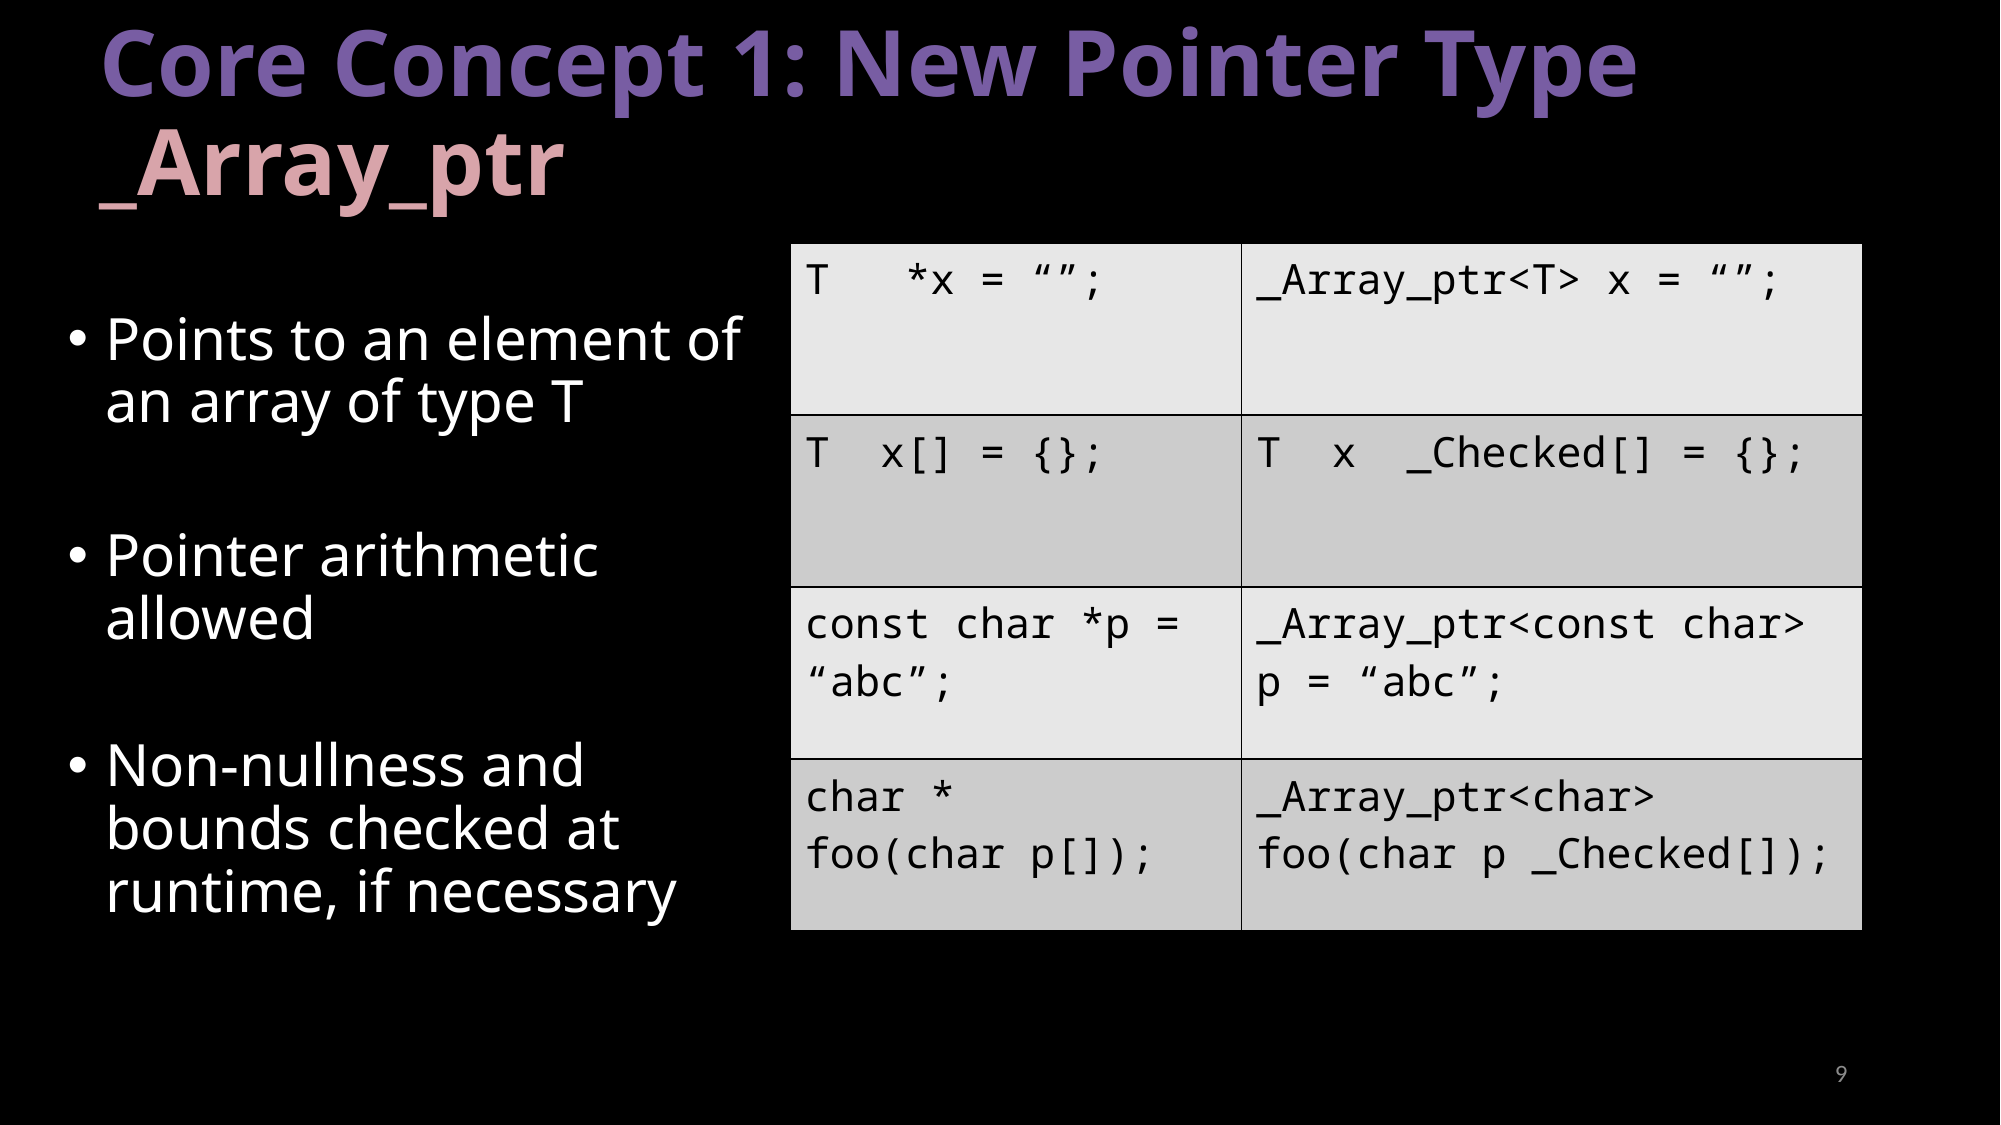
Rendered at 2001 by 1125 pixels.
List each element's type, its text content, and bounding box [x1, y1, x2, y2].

table_cell _Array_ptr<char> foo(char p _Checked[]); [1242, 760, 1862, 930]
table_cell _Array_ptr<const char> p = “abc”; [1242, 588, 1862, 758]
table_header T *x = “”; [791, 244, 1241, 414]
table_cell char * foo(char p[]); [791, 760, 1241, 930]
table_cell T x[] = {}; [791, 416, 1241, 586]
title Core Concept 1: New Pointer Type _Array_ptr [84, 7, 1949, 225]
table_header _Array_ptr<T> x = “”; [1242, 244, 1862, 414]
list Points to an element of an array of type T Pointer arithmetic allowed Non-nullness and bounds checked at runtime, if necessary [52, 302, 762, 1111]
slide_number 9 [1412, 1042, 1863, 1103]
table_cell const char *p = “abc”; [791, 588, 1241, 758]
table_cell T x _Checked[] = {}; [1242, 416, 1862, 586]
